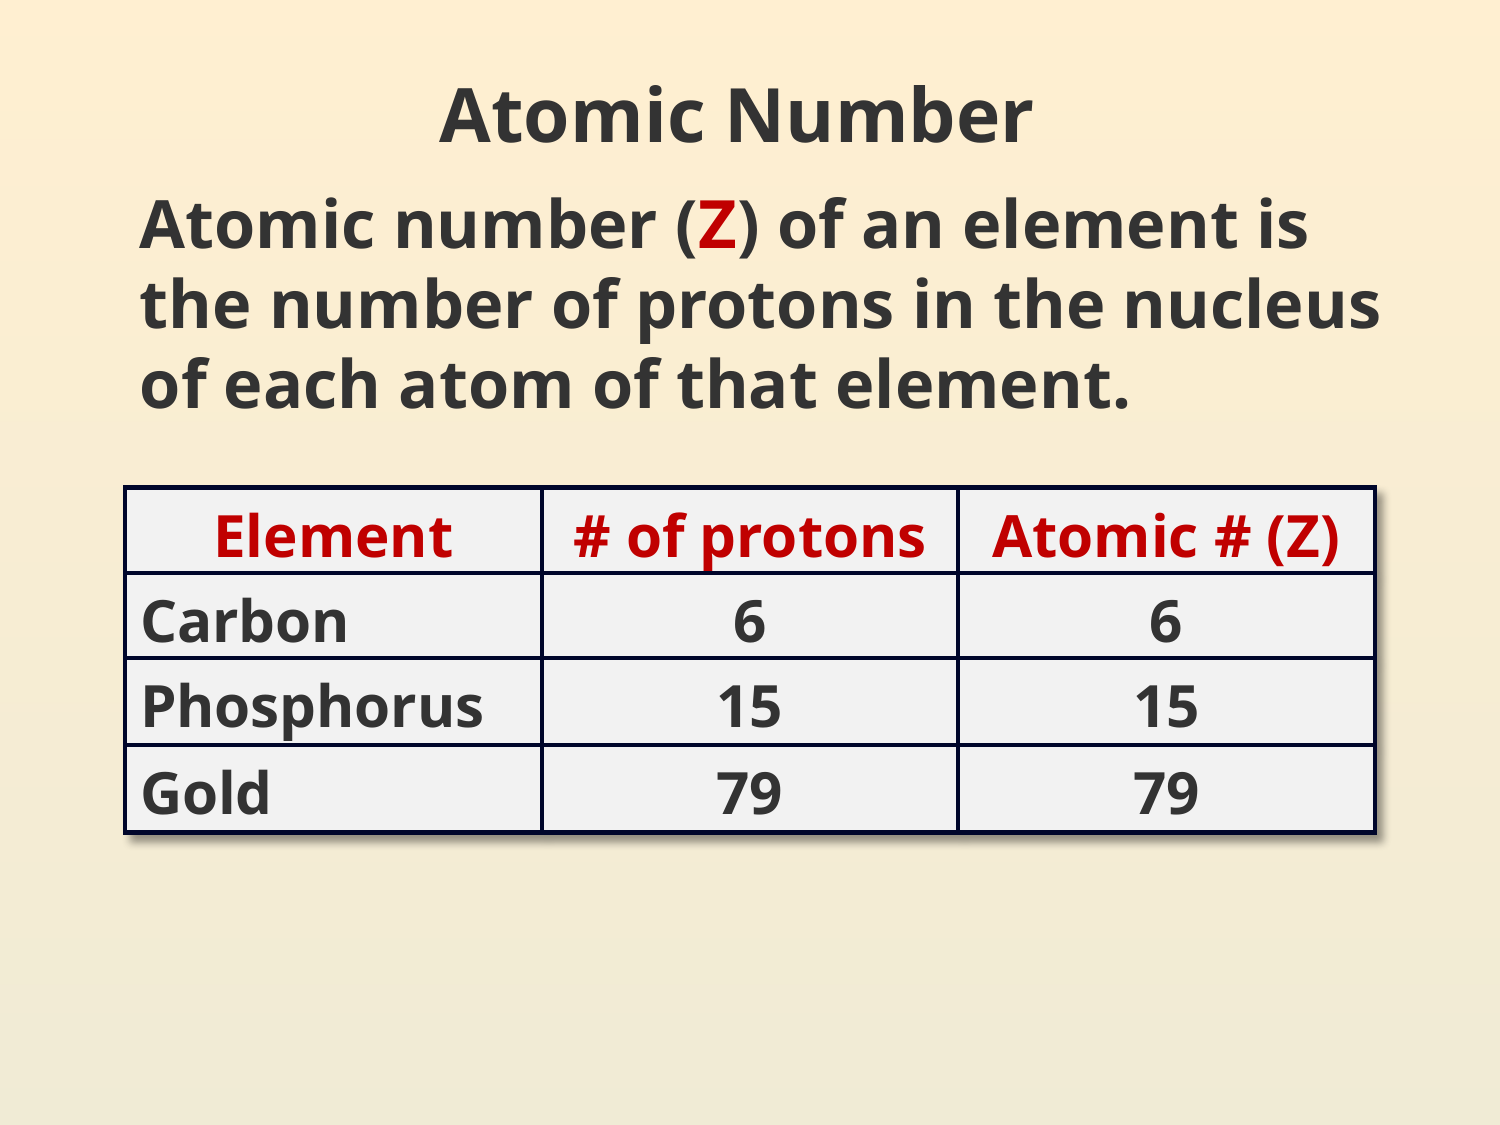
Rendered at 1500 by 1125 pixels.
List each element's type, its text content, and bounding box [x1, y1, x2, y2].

table_cell Gold [127, 747, 540, 830]
table_cell 15 [544, 660, 956, 743]
table_cell 79 [544, 747, 956, 830]
table_cell 15 [960, 660, 1373, 743]
table_cell Carbon [127, 575, 540, 656]
table_cell 6 [544, 575, 956, 656]
table_header # of protons [544, 490, 956, 571]
table_cell 6 [960, 575, 1373, 656]
text_box Atomic number (Z) of an element is the number of protons in the nucleus of each atom of that element. [125, 174, 1425, 430]
table_cell Phosphorus [127, 660, 540, 743]
table_header Element [127, 490, 540, 571]
table_cell 79 [960, 747, 1373, 830]
table_header Atomic # (Z) [960, 490, 1373, 571]
title Atomic Number [99, 62, 1376, 163]
